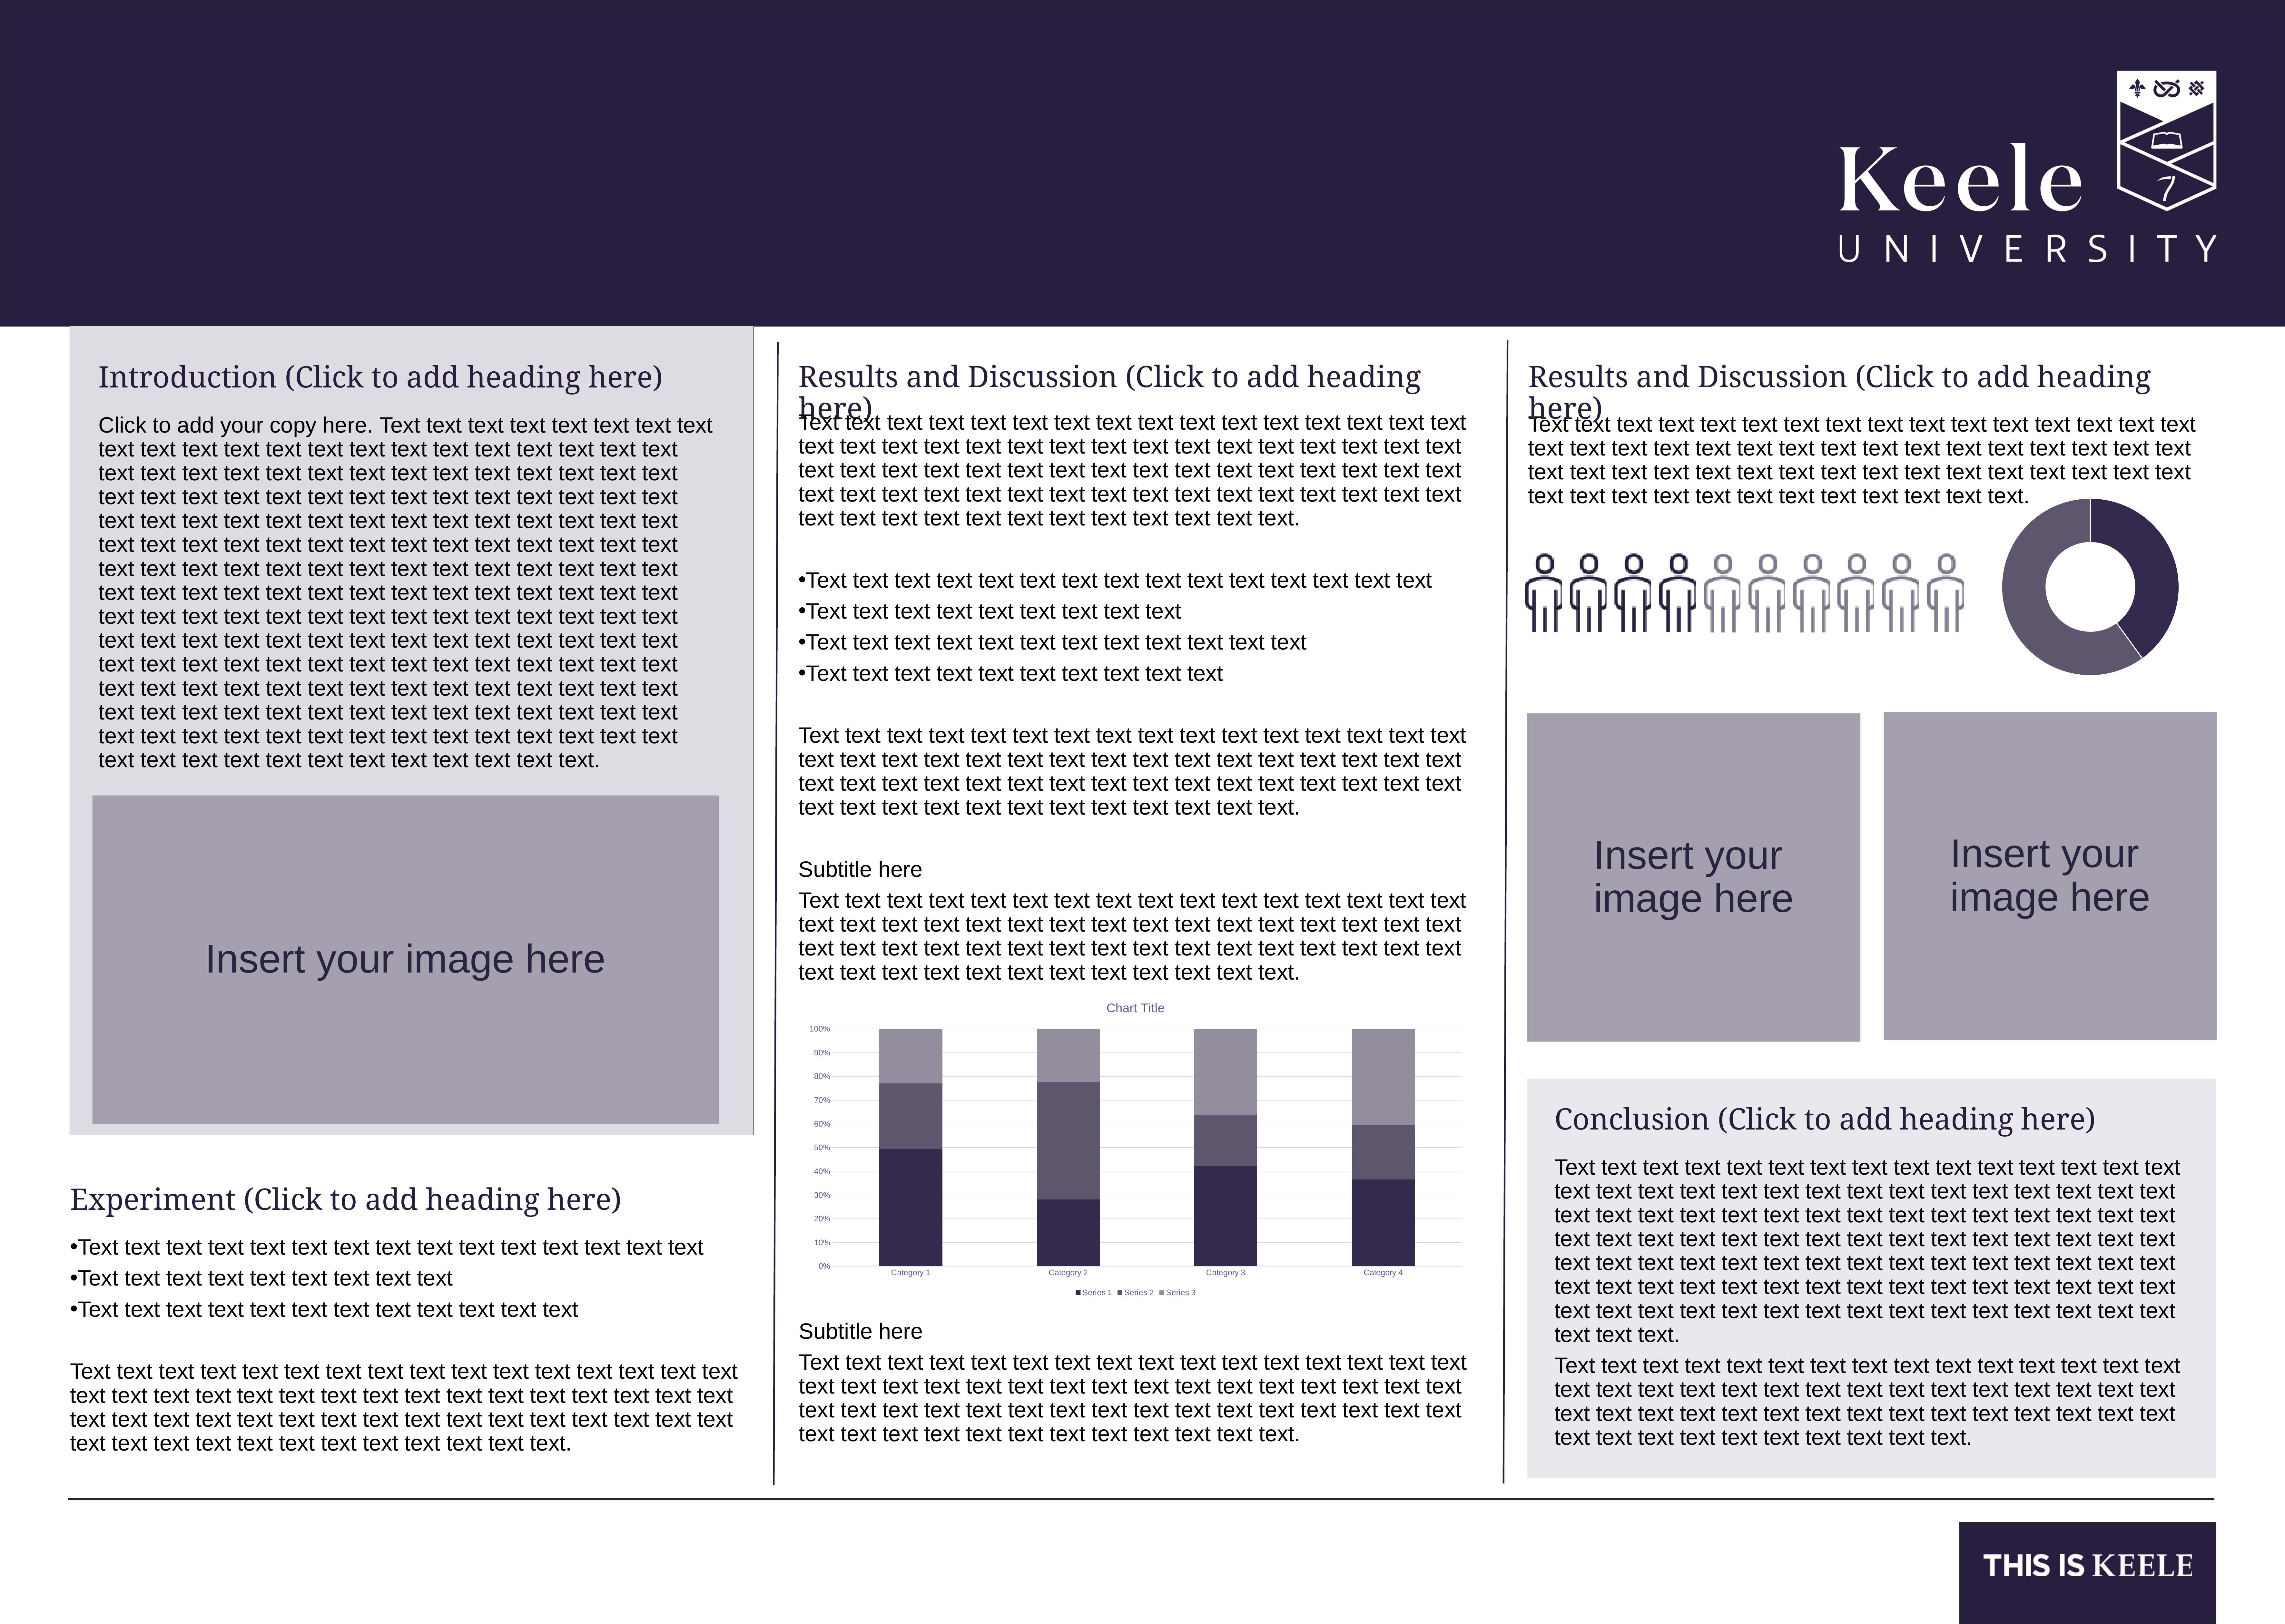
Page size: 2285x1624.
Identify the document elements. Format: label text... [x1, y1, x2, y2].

text_box Subtitle here Text text text text text text text text text text text text text text text text text text text text text text text text text text text text text text text text text text text text text text text text text text text text text text text text text text text text text text text text text text text text. [799, 1319, 1502, 1449]
text_box Insert your image here [1527, 713, 1861, 1042]
chart [1972, 478, 2215, 688]
text_box Experiment (Click to add heading here) [70, 1184, 773, 1236]
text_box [1503, 340, 1508, 1483]
text_box Results and Discussion (Click to add heading here) [1528, 361, 2204, 413]
text_box [70, 325, 754, 1135]
text_box Click to add your copy here. Text text text text text text text text text text text text text text text text text text text text text text text text text text text text text text text text text text text text text text text text text text text text text text text text text text text text text text text text text text text text text text text text text text text text text text text text text text text text text text text text text text text text text text text text text text text text text text text text text text text text text text text text text text text text text text text text text text text text text text text text text text text text text text text text text text text text text text text text text text text text text text text text text text text text text text text text text text text text text text text text text text text text text text text text text text text text text text text text text text text text text text text text text text text text text text text text text text text text text text text text text text. [98, 413, 719, 742]
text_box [773, 342, 778, 1485]
text_box Results and Discussion (Click to add heading here) [798, 361, 1474, 411]
text_box Conclusion (Click to add heading here) [1554, 1104, 2192, 1155]
text_box Introduction (Click to add heading here) [98, 362, 744, 414]
text_box Insert your image here [92, 795, 719, 1124]
text_box Insert your image here [1884, 712, 2217, 1041]
text_box [1527, 1078, 2216, 1478]
text_box Text text text text text text text text text text text text text text text text text text text text text text text text text text text text text text text text text text text text text text text text text text text text text text text text text text text text text text text text text text text text text text text text text text text text text text text text text text text text text text text text text text text text text text text text text text text text text text text text text text text text text text text text text text text text. Text text text text text text text text text text text text text text text text text text text text text text text text text text text text text text text text text text text text text text text text text text text text text text text text text text text text text text text. [1554, 1155, 2192, 1381]
text_box Text text text text text text text text text text text text text text text text text text text text text text text text text text text text text text text text text text text text text text text text text text text text text text text text text text text text text text text text text text text text. [1528, 413, 2217, 542]
text_box Text text text text text text text text text text text text text text text text text text text text text text text text text text text text text text text text text text text text text text text text text text text text text text text text text text text text text text text text text text text text text text text text text text text text text text text text text text text text. Text text text text text text text text text text text text text text text Text text text text text text text text text Text text text text text text text text text text text text Text text text text text text text text text text Text text text text text text text text text text text text text text text text text text text text text text text text text text text text text text text text text text text text text text text text text text text text text text text text text text text text text text text text text text text text. Subtitle here Text text text text text text text text text text text text text text text text text text text text text text text text text text text text text text text text text text text text text text text text text text text text text text text text text text text text text text text text text text text text. [798, 411, 1474, 988]
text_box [1525, 553, 1964, 632]
text_box Text text text text text text text text text text text text text text text Text text text text text text text text text Text text text text text text text text text text text text Text text text text text text text text text text text text text text text text text text text text text text text text text text text text text text text text text text text text text text text text text text text text text text text text text text text text text text text text text text text text. [70, 1236, 773, 1459]
chart [796, 988, 1476, 1299]
